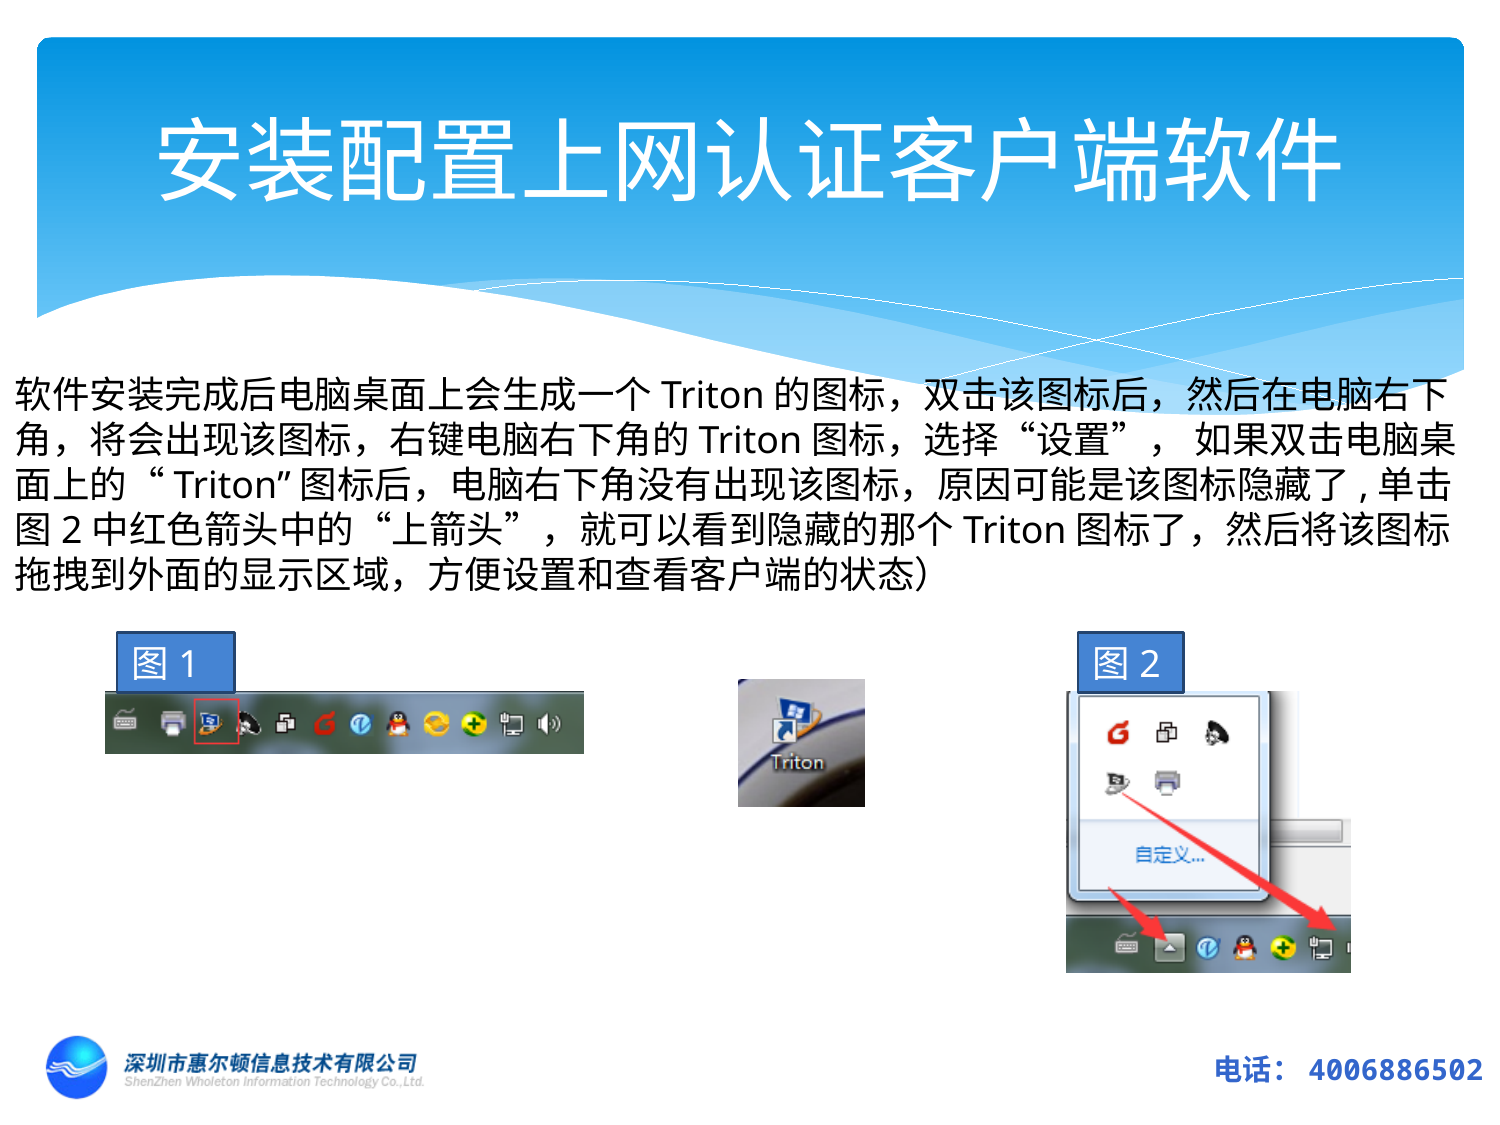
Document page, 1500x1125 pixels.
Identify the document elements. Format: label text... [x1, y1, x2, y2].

text_box 软件安装完成后电脑桌面上会生成一个Triton的图标，双击该图标后，然后在电脑右下角，将会出现该图标，右键电脑右下角的Triton图标，选择“设置”， 如果双击电脑桌面上的“Triton”图标后，电脑右下角没有出现该图标，原因可能是该图标隐藏了,单击图2中红色箭头中的“上箭头”，就可以看到隐藏的那个Triton图标了，然后将该图标拖拽到外面的显示区域，方便设置和查看客户端的状态） [0, 363, 1500, 648]
text_box 图2 [1077, 631, 1185, 689]
text_box 图1 [116, 631, 236, 689]
picture [24, 1024, 438, 1110]
picture [738, 679, 866, 807]
title 安装配置上网认证客户端软件 [74, 55, 1426, 262]
picture [105, 691, 584, 755]
picture [1066, 691, 1351, 973]
